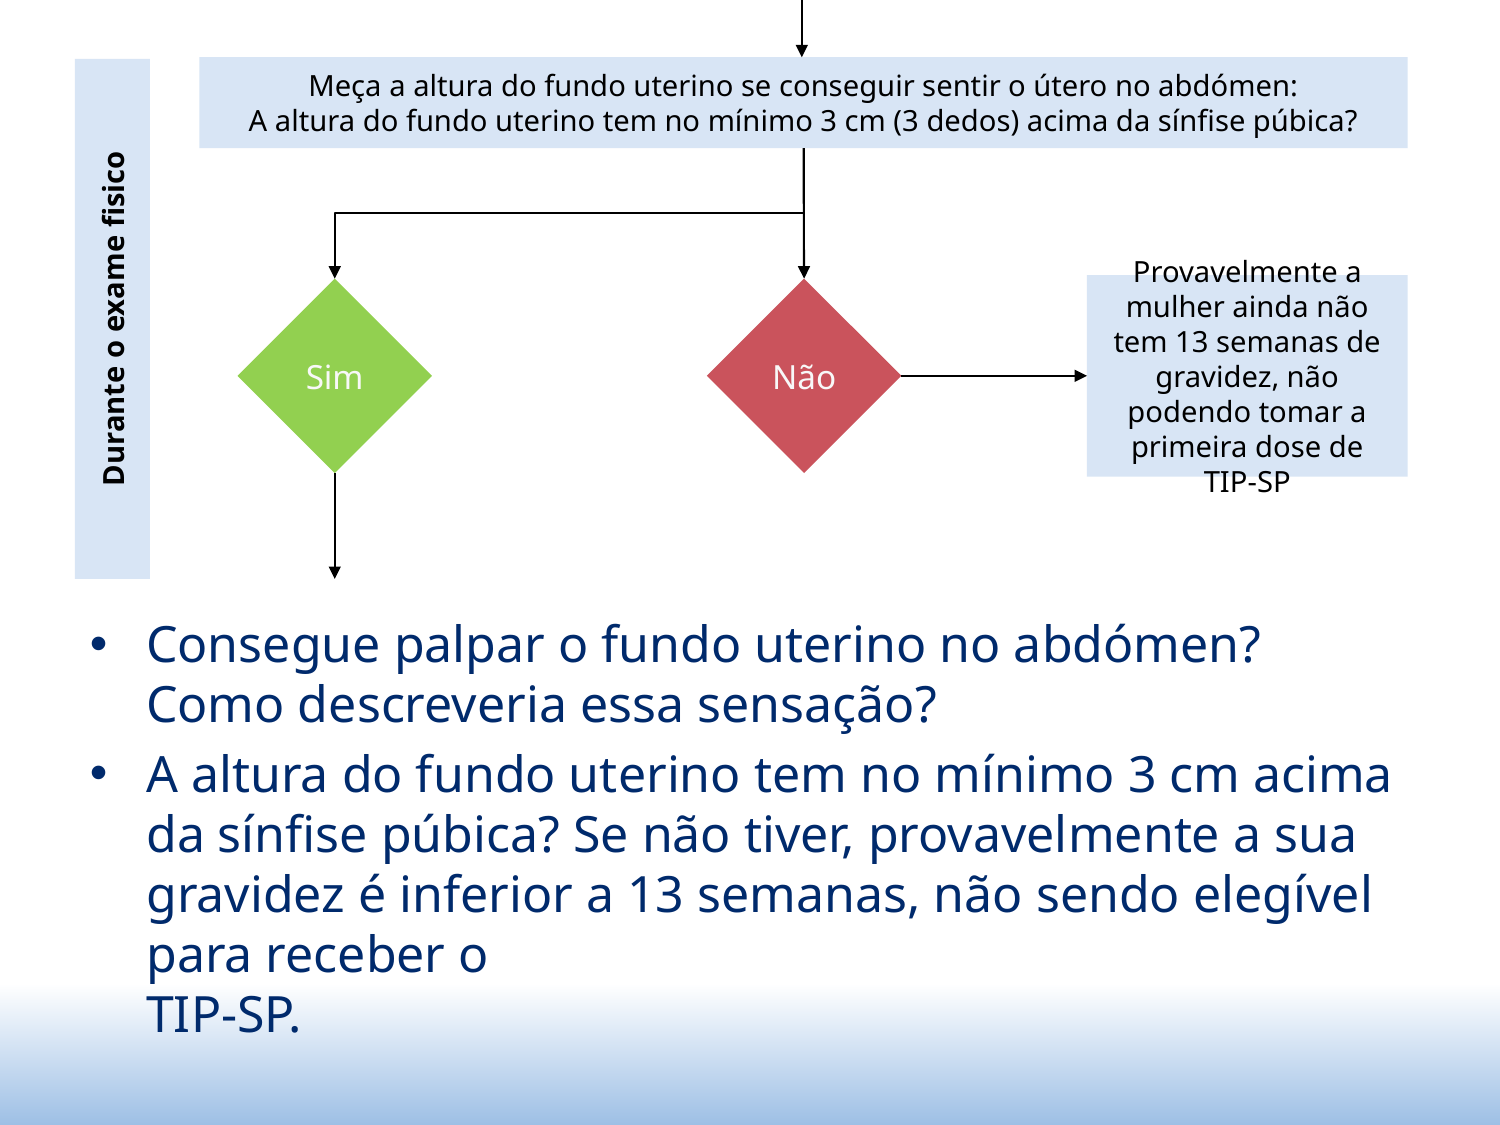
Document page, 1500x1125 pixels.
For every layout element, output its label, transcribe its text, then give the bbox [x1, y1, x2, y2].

text_box Consegue palpar o fundo uterino no abdómen? Como descreveria essa sensação? A altura do fundo uterino tem no mínimo 3 cm acima da sínfise púbica? Se não tiver, provavelmente a sua gravidez é inferior a 13 semanas, não sendo elegível para receber o TIP-SP. [74, 605, 1425, 1043]
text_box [503, 0, 635, 449]
text_box Provavelmente a mulher ainda não tem 13 semanas de gravidez, não podendo tomar a primeira dose de TIP-SP [1085, 273, 1410, 479]
text_box Meça a altura do fundo uterino se conseguir sentir o útero no abdómen: A altura do fundo uterino tem no mínimo 3 cm (3 dedos) acima da sínfise púbica? [197, 55, 498, 150]
text_box Sim [235, 277, 435, 475]
text_box Durante o exame fisico [73, 57, 152, 581]
text_box Meça a altura do fundo uterino se conseguir sentir o útero no abdómen: A altura do fundo uterino tem no mínimo 3 cm (3 dedos) acima da sínfise púbica? [639, 55, 1410, 150]
text_box Não [704, 280, 904, 476]
